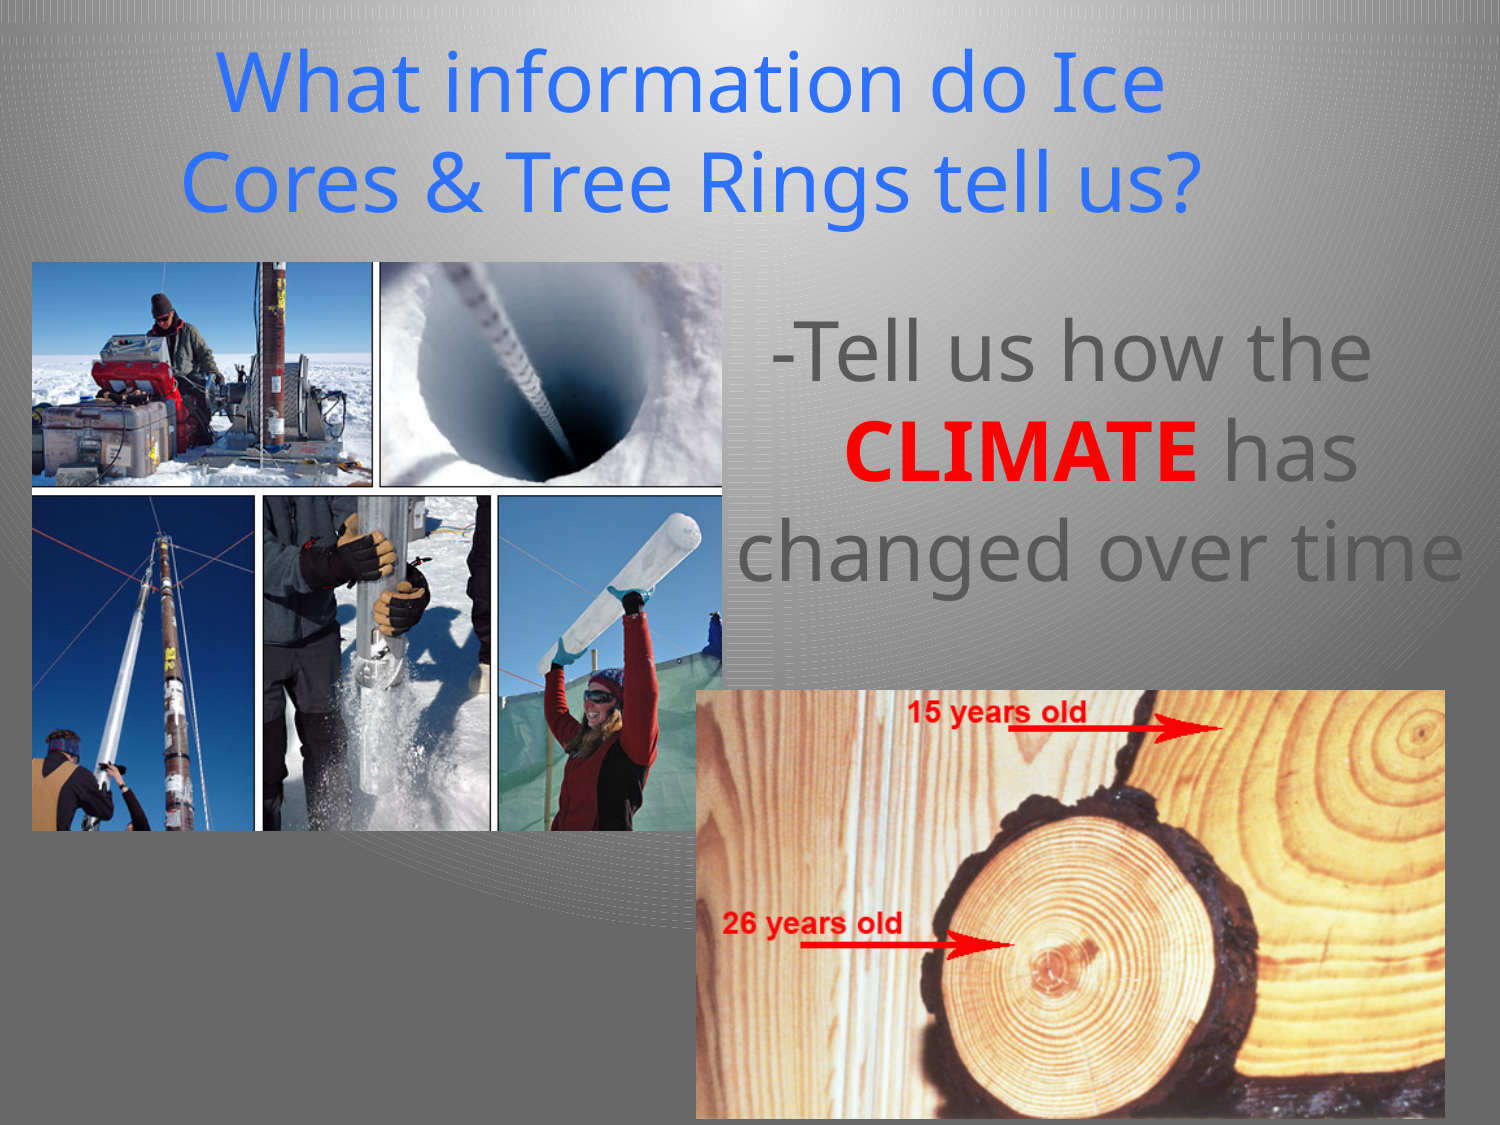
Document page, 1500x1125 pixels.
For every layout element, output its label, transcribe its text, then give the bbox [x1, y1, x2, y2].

picture [31, 261, 1446, 1119]
list -Tell us how the CLIMATE has changed over time [734, 291, 1500, 698]
title What information do Ice Cores & Tree Rings tell us? [90, 17, 1294, 237]
